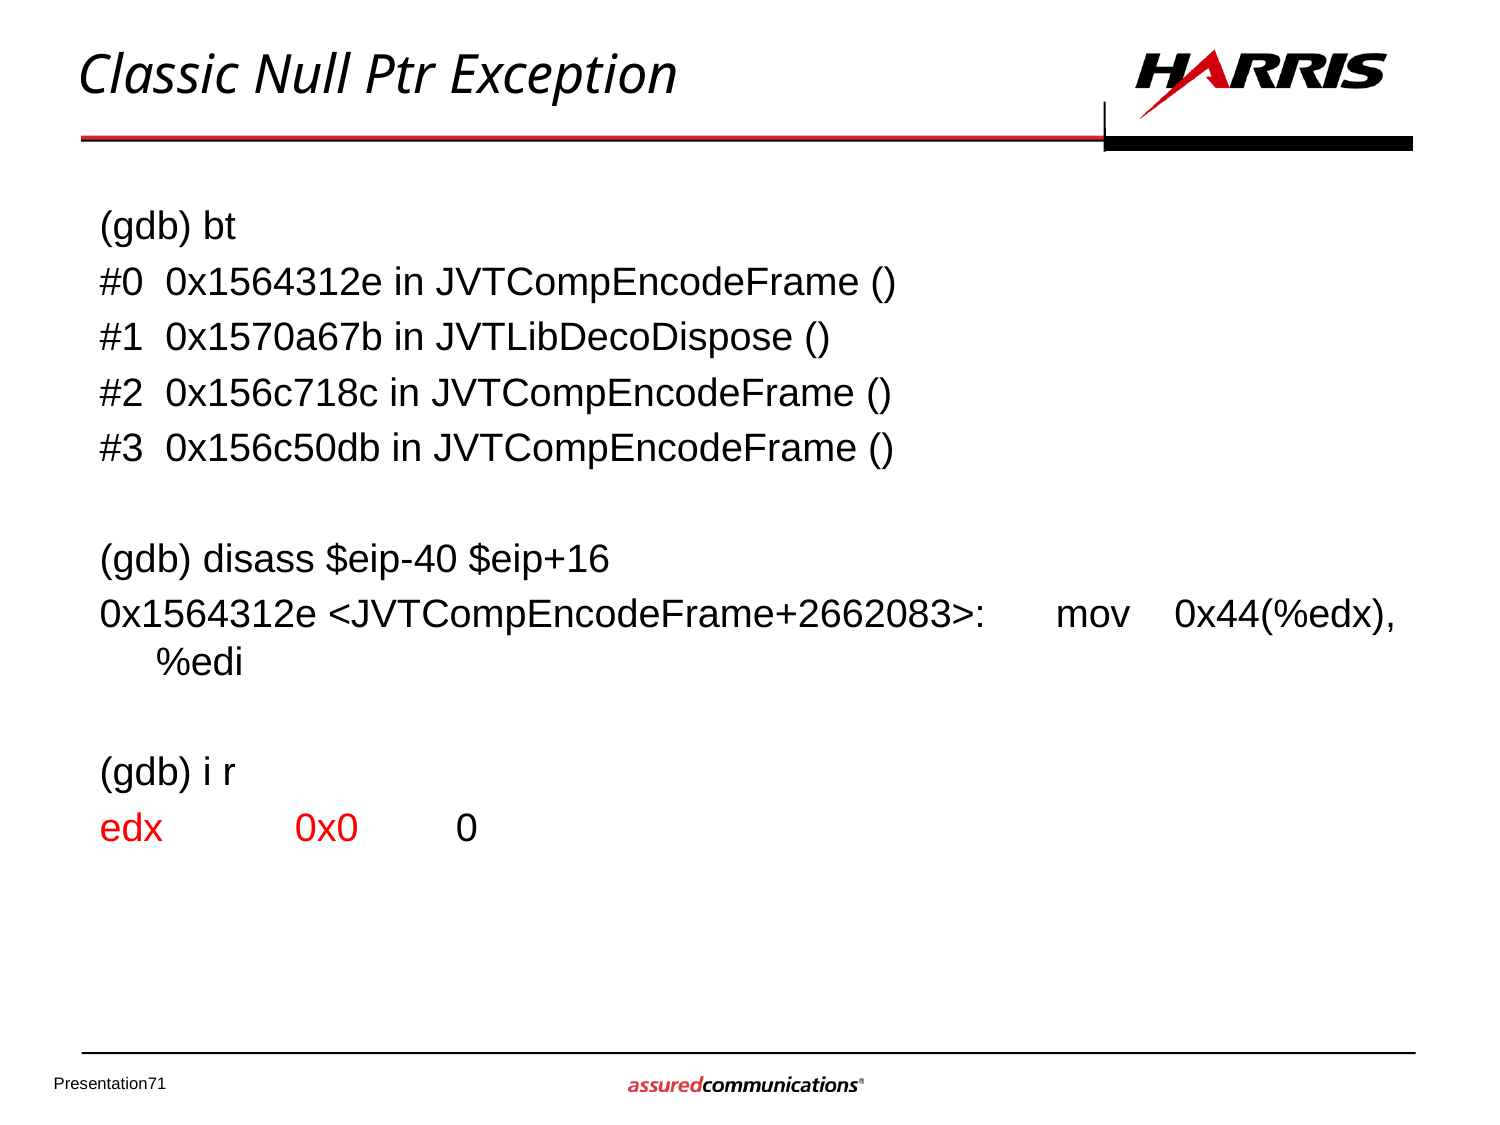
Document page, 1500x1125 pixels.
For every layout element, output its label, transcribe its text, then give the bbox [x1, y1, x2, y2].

picture [1135, 49, 1387, 119]
title Classic Null Ptr Exception [62, 27, 951, 117]
picture [628, 1076, 864, 1092]
list (gdb) bt #0 0x1564312e in JVTCompEncodeFrame () #1 0x1570a67b in JVTLibDecoDispose () #2 0x156c718c in JVTCompEncodeFrame () #3 0x156c50db in JVTCompEncodeFrame () (gdb) disass $eip-40 $eip+16 0x1564312e <JVTCompEncodeFrame+2662083>: mov 0x44(%edx),%edi (gdb) i r edx 0x0 0 [84, 192, 1451, 1038]
